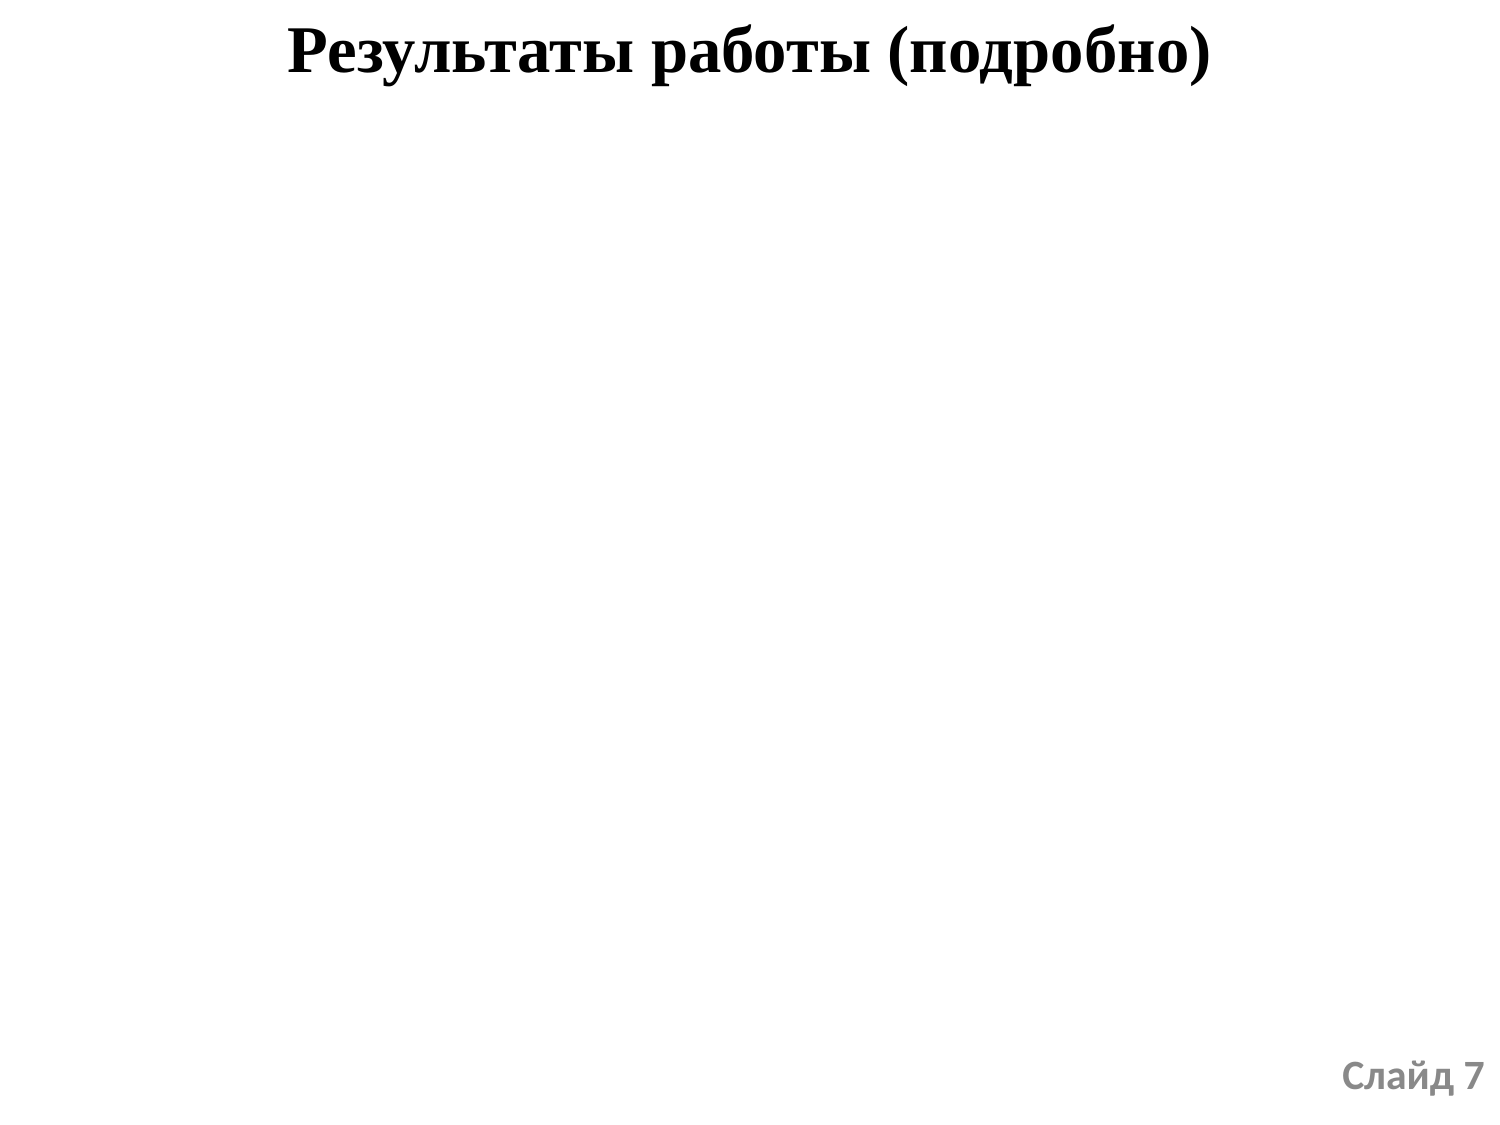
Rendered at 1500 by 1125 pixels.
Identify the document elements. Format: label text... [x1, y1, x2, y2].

slide_number Слайд 7 [1074, 1042, 1500, 1103]
text_box Результаты работы (подробно) [0, 1, 1500, 91]
